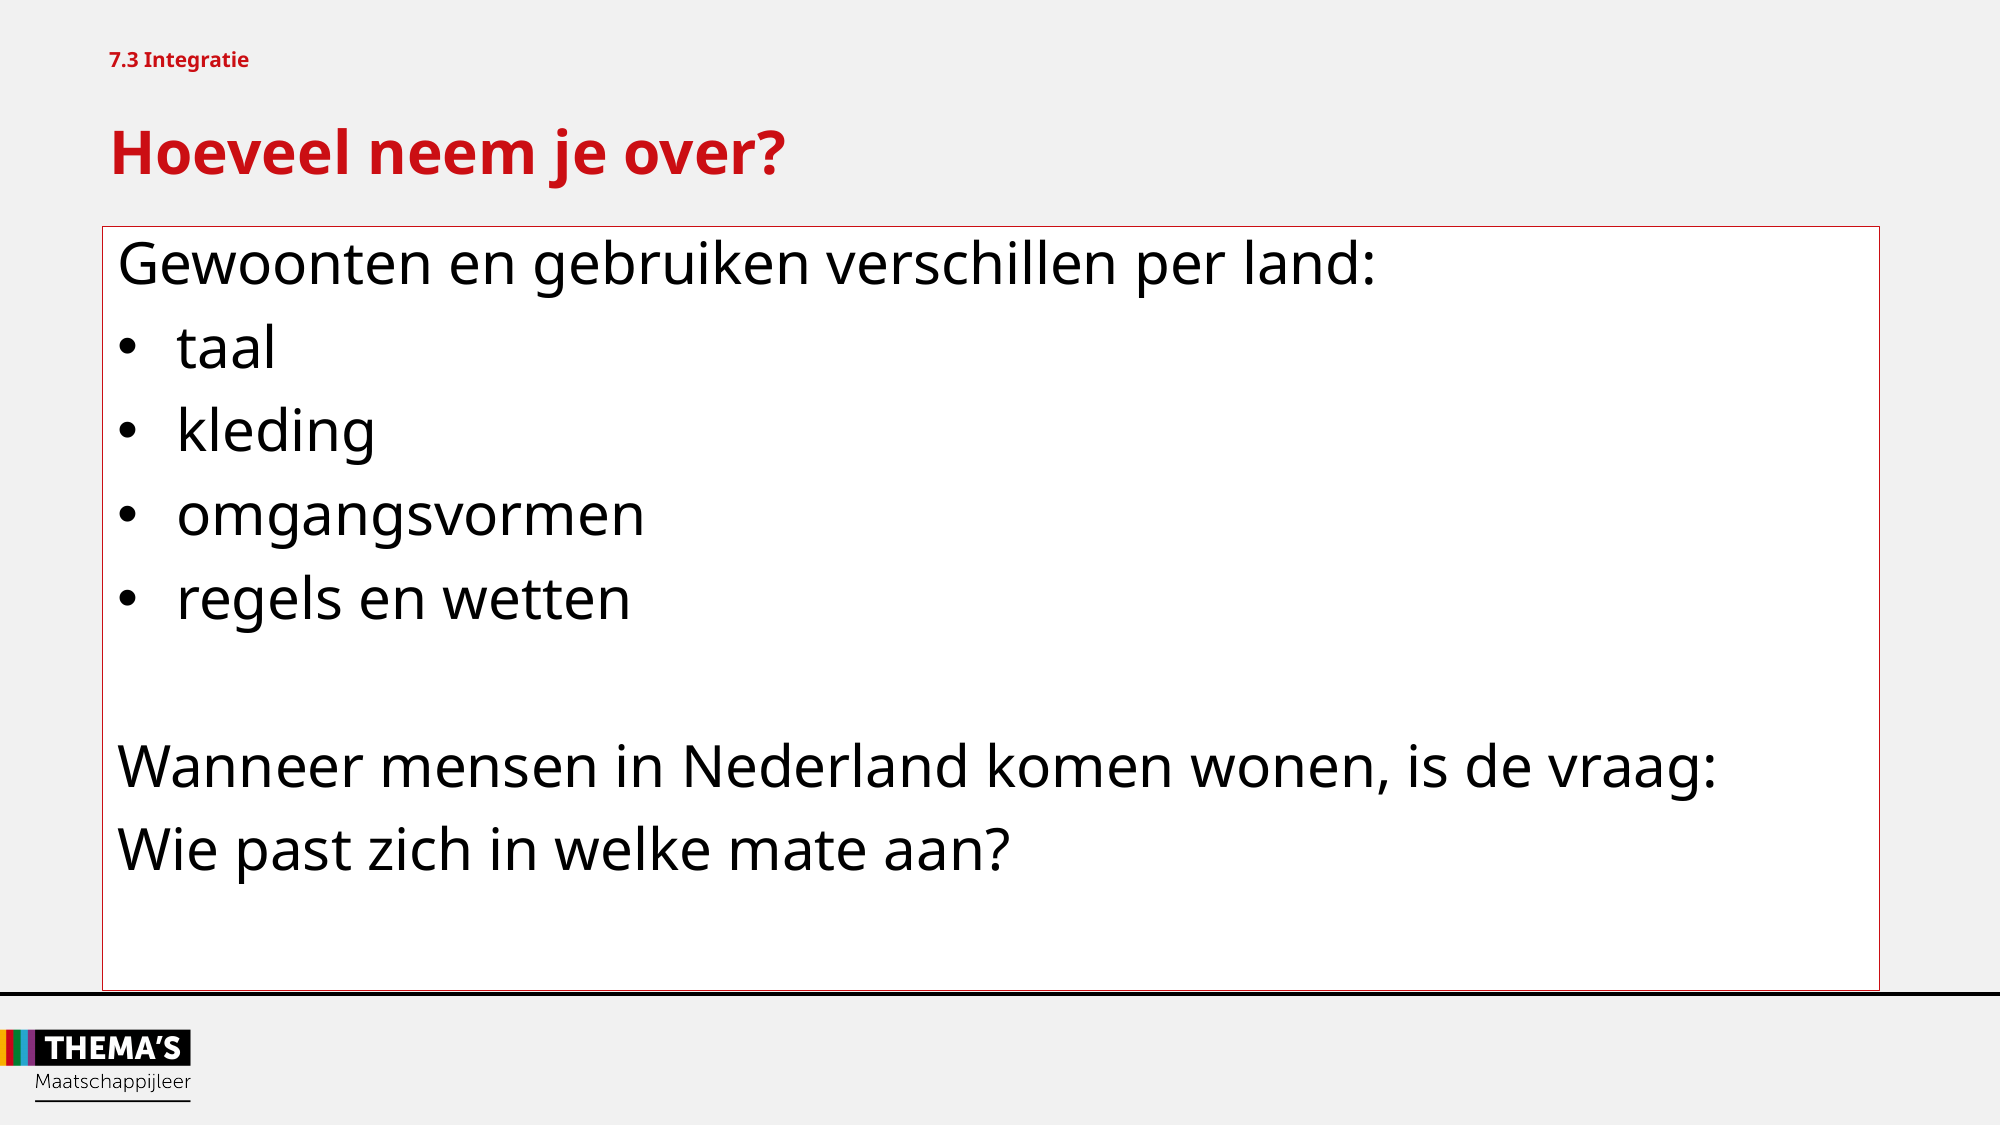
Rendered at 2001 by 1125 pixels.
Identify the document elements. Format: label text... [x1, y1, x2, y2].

list Gewoonten en gebruiken verschillen per land: taal kleding omgangsvormen regels en wetten Wanneer mensen in Nederland komen wonen, is de vraag: Wie past zich in welke mate aan? [102, 226, 1880, 991]
list 7.3 Integratie [94, 33, 941, 88]
picture [0, 993, 203, 1125]
list Hoeveel neem je over? [94, 114, 1879, 205]
